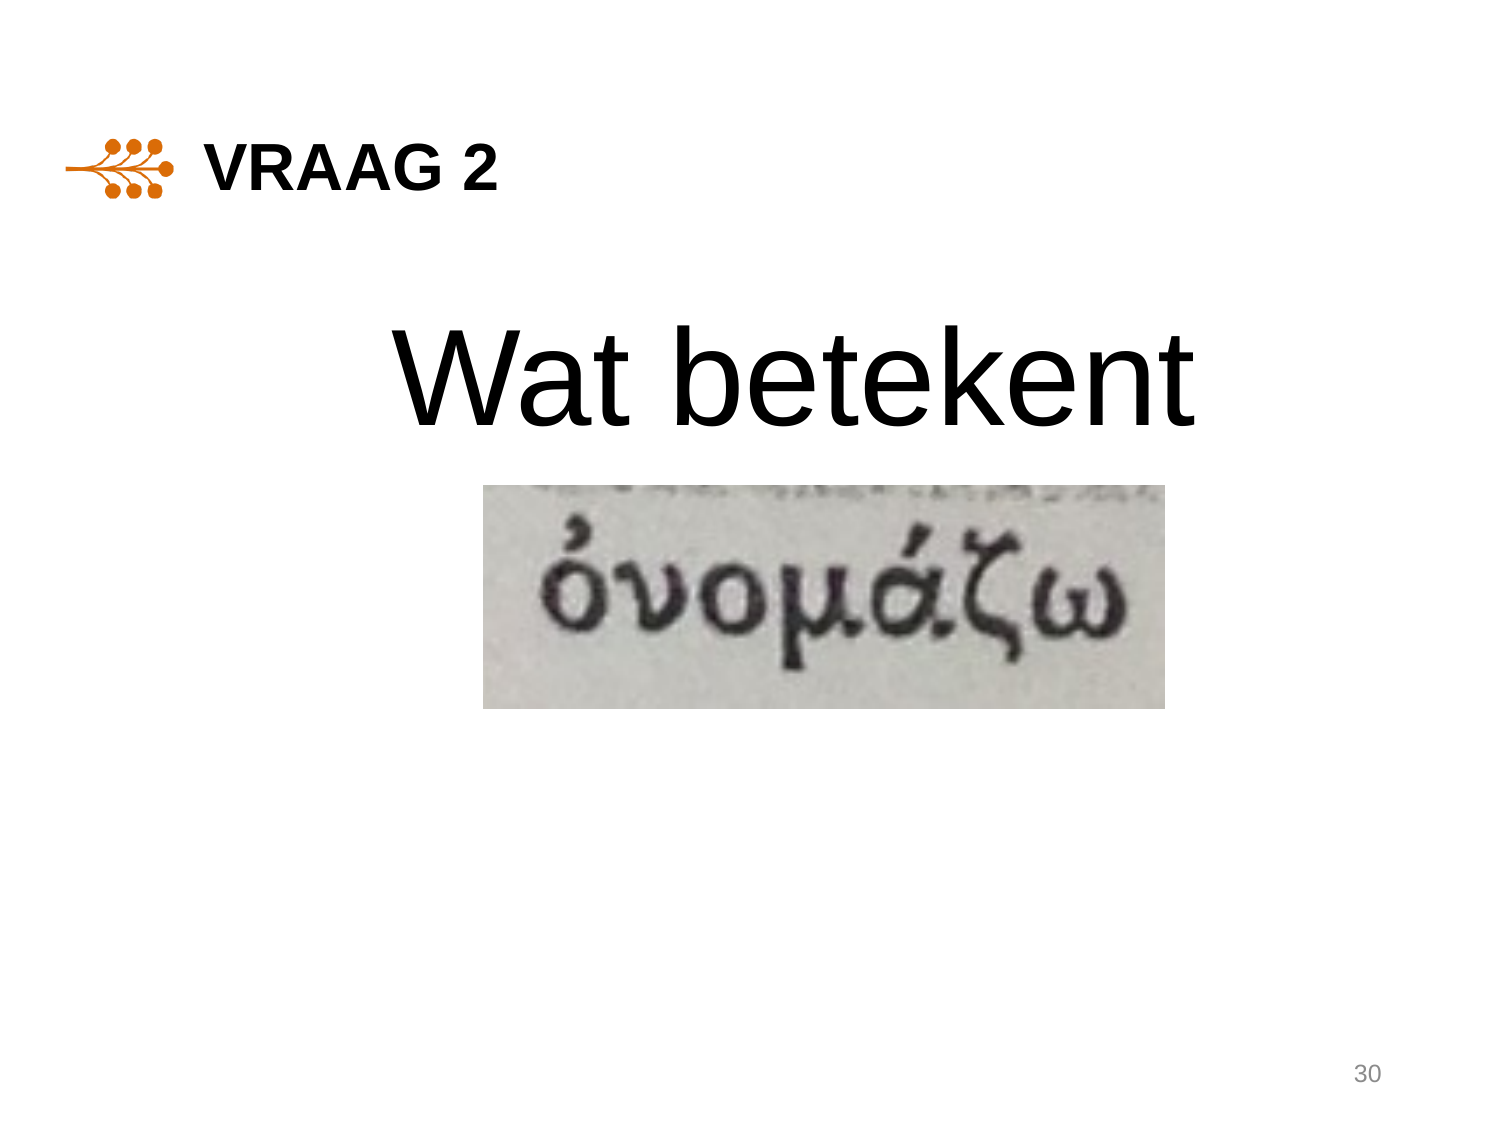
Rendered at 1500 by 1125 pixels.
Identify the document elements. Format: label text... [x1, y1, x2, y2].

title Vraag 2 [188, 59, 1397, 278]
list Wat betekent [190, 299, 1397, 1014]
slide_number 30 [1059, 1042, 1397, 1103]
picture [483, 485, 1165, 709]
picture [65, 138, 174, 199]
